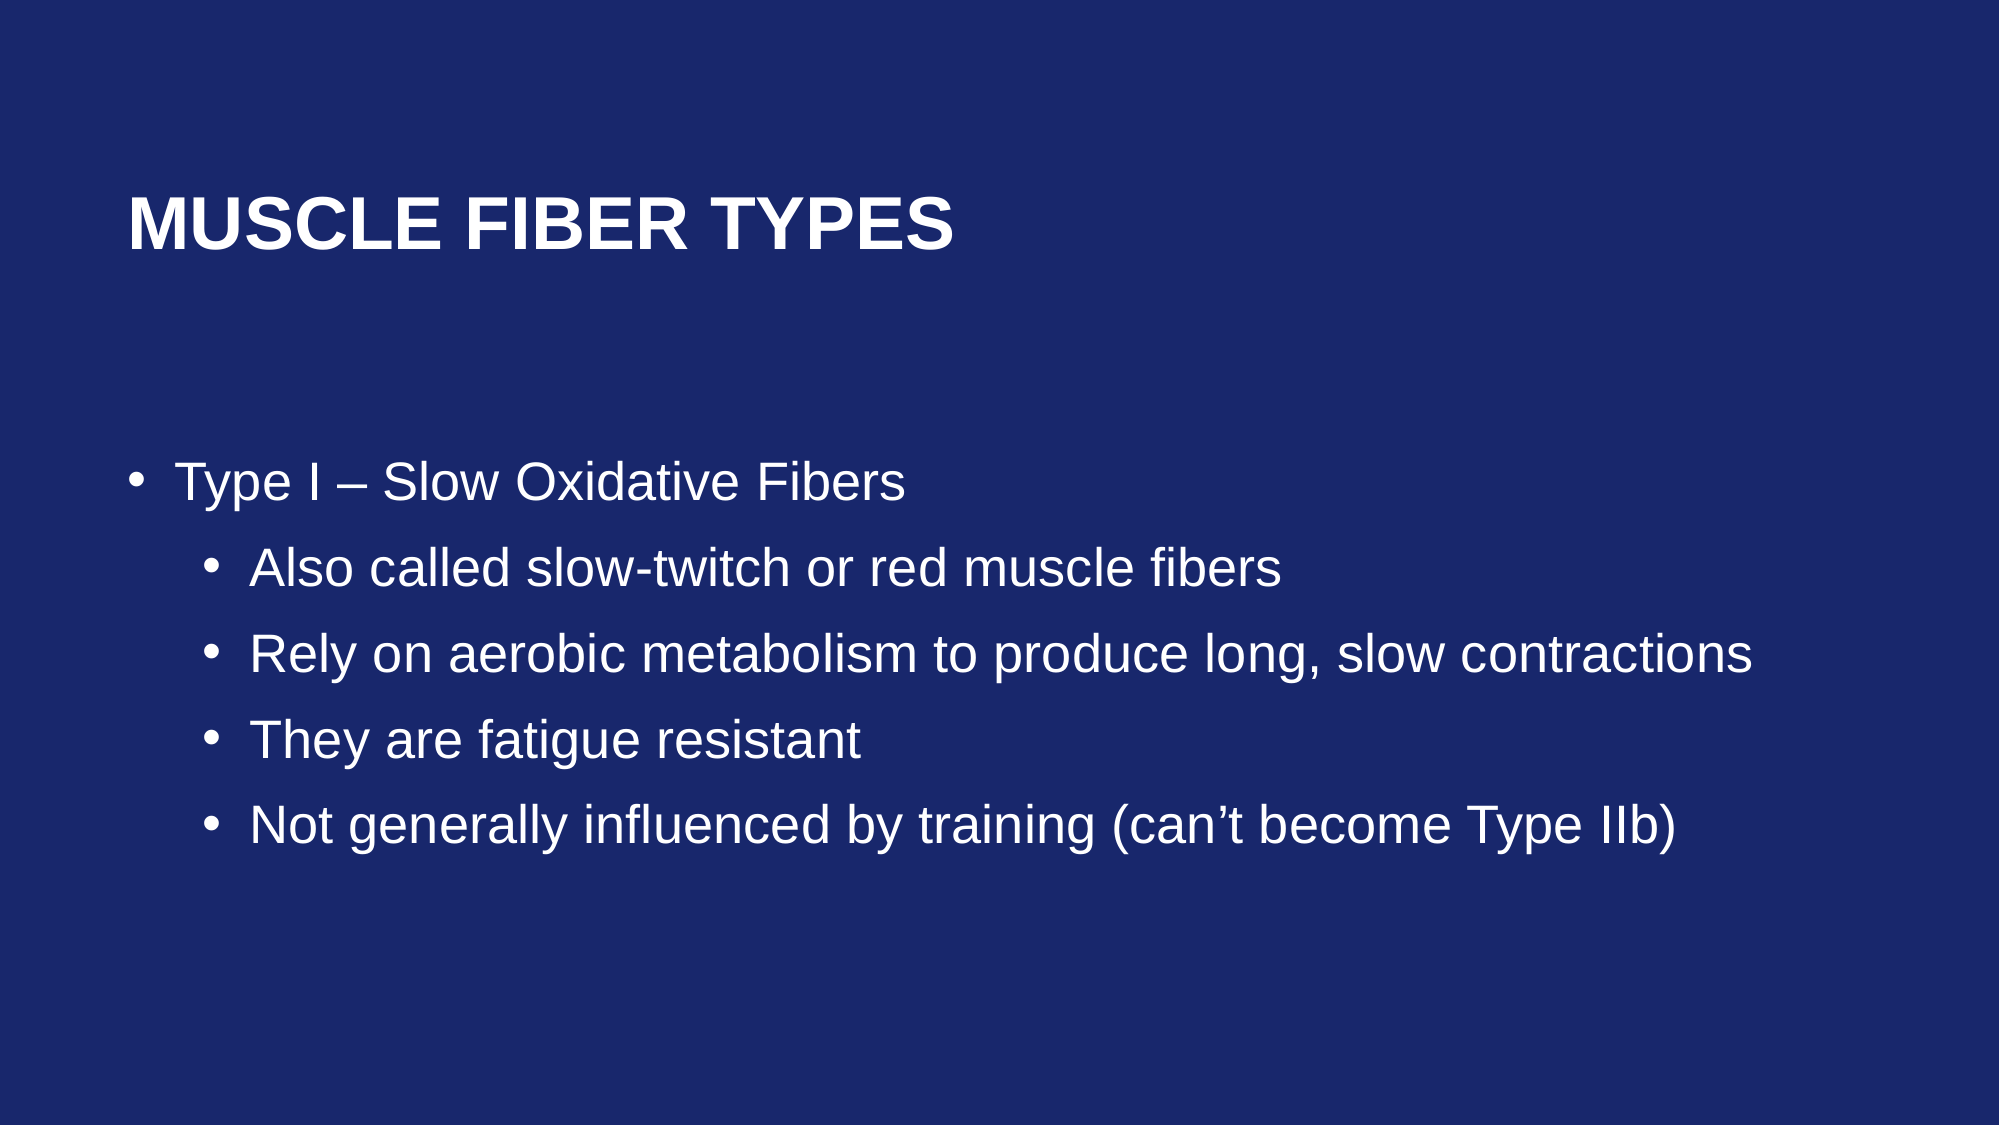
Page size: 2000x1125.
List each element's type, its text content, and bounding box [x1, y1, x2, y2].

title Muscle Fiber Types [112, 99, 1775, 339]
list Type I – Slow Oxidative Fibers Also called slow-twitch or red muscle fibers Rely on aerobic metabolism to produce long, slow contractions They are fatigue resistant Not generally influenced by training (can’t become Type IIb) [112, 351, 1775, 950]
